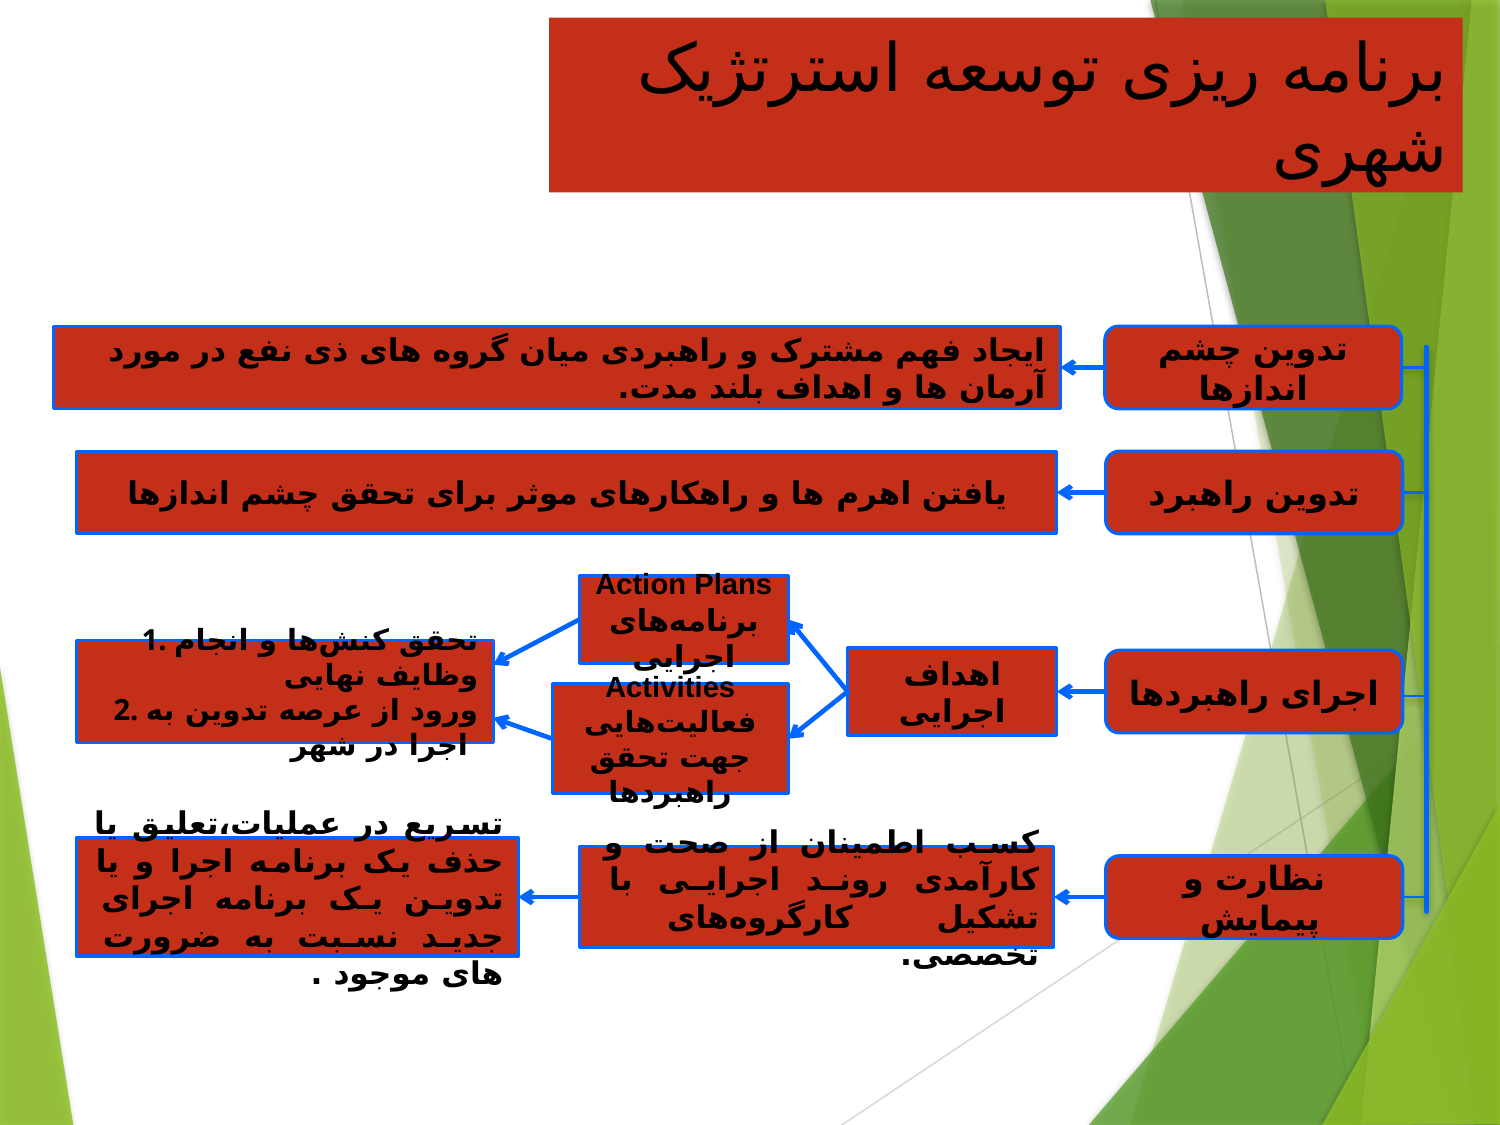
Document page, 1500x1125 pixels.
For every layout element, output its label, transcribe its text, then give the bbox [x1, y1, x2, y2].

text_box برنامه ریزی توسعه استرتژیک شهری [549, 17, 1463, 193]
text_box 1. تحقق کنش‌ها و انجام وظایف نهایی 2. ورود از عرصه تدوین به اجرا در شهر [75, 639, 495, 744]
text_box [787, 691, 849, 740]
text_box اجرای راهبردها [1104, 648, 1405, 735]
text_box ایجاد فهم مشترک و راهبردی میان گروه‌ های ذی ‌نفع در مورد آرمان ‌ها و اهداف بلند مدت. [52, 325, 1062, 410]
text_box تدوین چشم اندازها [1103, 324, 1404, 411]
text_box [492, 717, 553, 740]
text_box Action Plans برنامه‌های اجرایی [578, 574, 790, 665]
text_box تسریع در عملیات،تعلیق یا حذف یک برنامه اجرا و یا تدوین یک برنامه اجرای جدید نسبت به ضرورت ‌های موجود . [75, 836, 520, 958]
text_box تدوین راهبرد [1104, 449, 1405, 536]
text_box اهداف اجرایی [853, 646, 1058, 737]
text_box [787, 619, 849, 691]
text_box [492, 619, 580, 666]
text_box نظارت و پیمایش [1104, 854, 1405, 940]
text_box Activities فعالیت‌هایی جهت تحقق راهبردها [551, 682, 790, 795]
text_box یافتن اهرم ‌ها و راهکارهای موثر برای تحقق چشم اندازها [75, 450, 1058, 535]
text_box کسب اطمینان از صحت و کارآمدی روند اجرایی با تشکیل کارگروه‌های تخصصی. [578, 845, 1055, 949]
